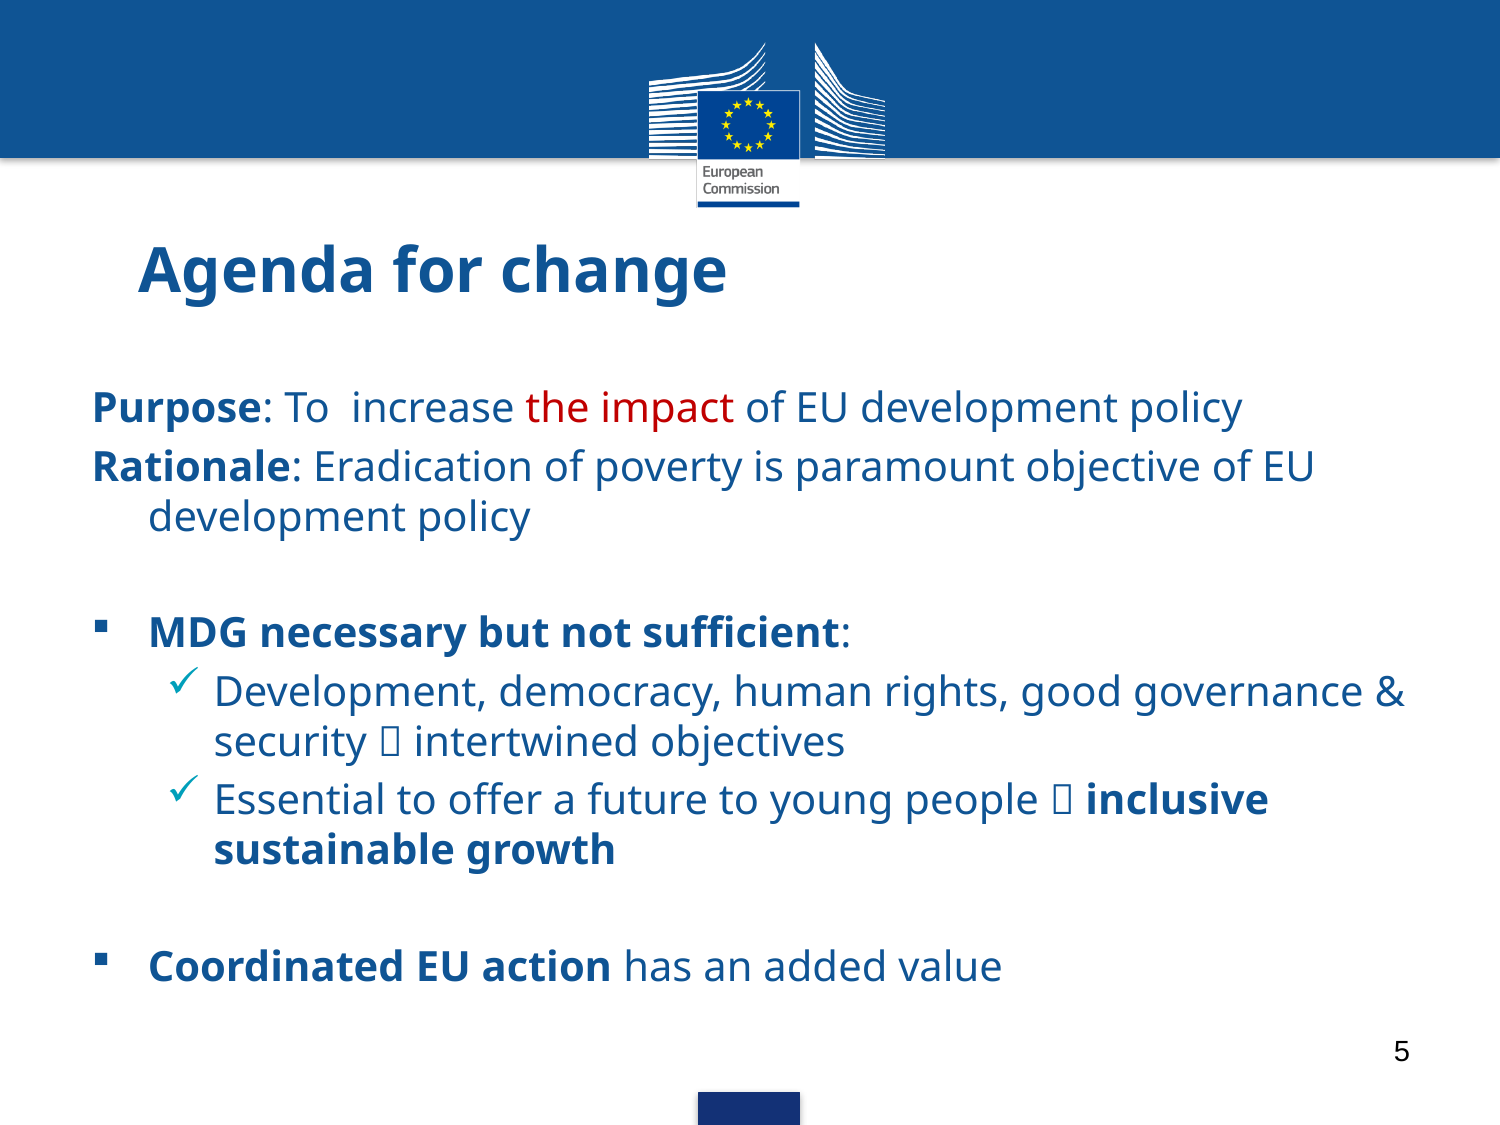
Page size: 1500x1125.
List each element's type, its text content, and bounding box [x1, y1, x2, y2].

list Purpose: To increase the impact of EU development policy Rationale: Eradication of poverty is paramount objective of EU development policy MDG necessary but not sufficient: Development, democracy, human rights, good governance & security  intertwined objectives Essential to offer a future to young people  inclusive sustainable growth Coordinated EU action has an added value [76, 373, 1427, 1083]
picture [649, 42, 885, 208]
title Agenda for change [64, 219, 1416, 315]
slide_number 5 [1074, 1024, 1426, 1103]
